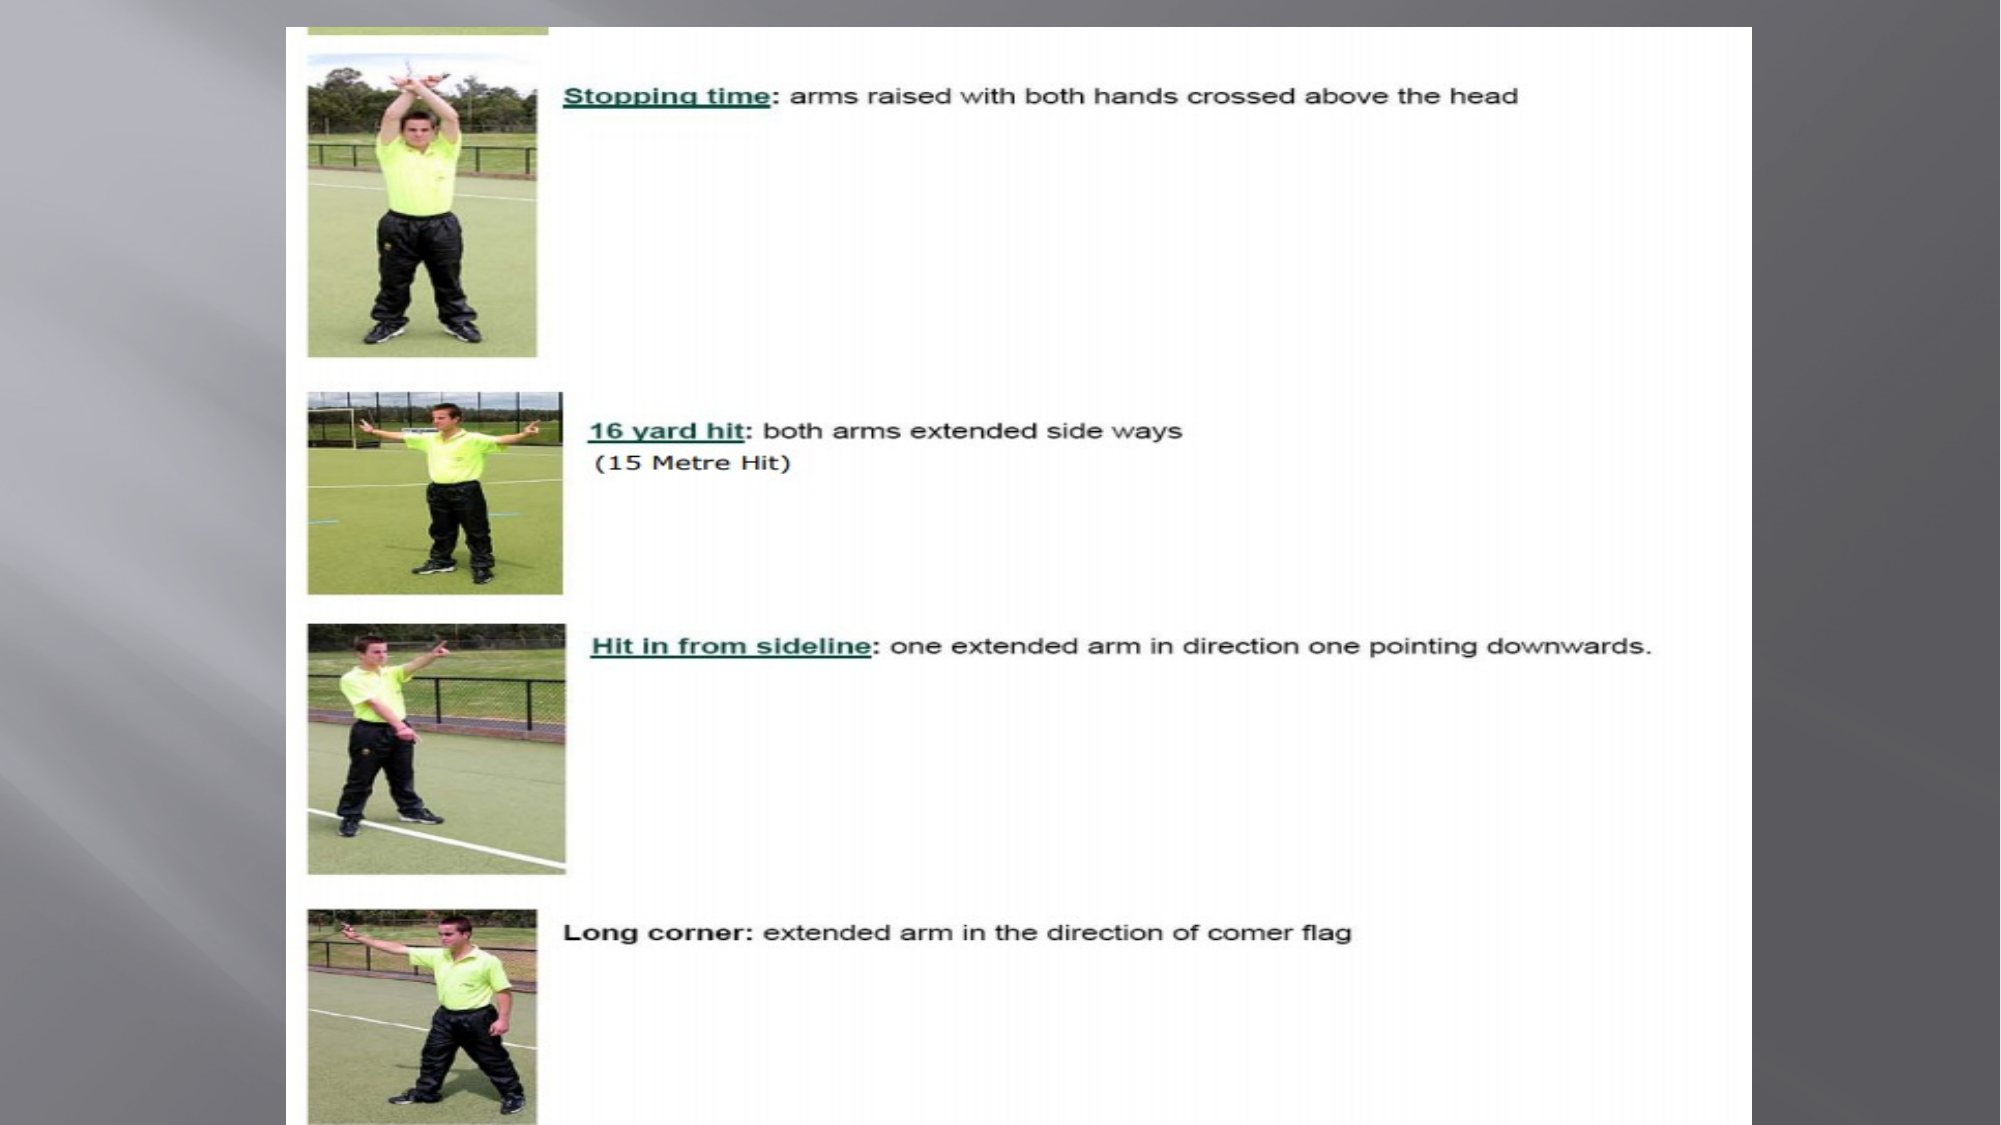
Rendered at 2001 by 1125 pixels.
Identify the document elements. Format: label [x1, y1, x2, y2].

list [285, 27, 1753, 1125]
